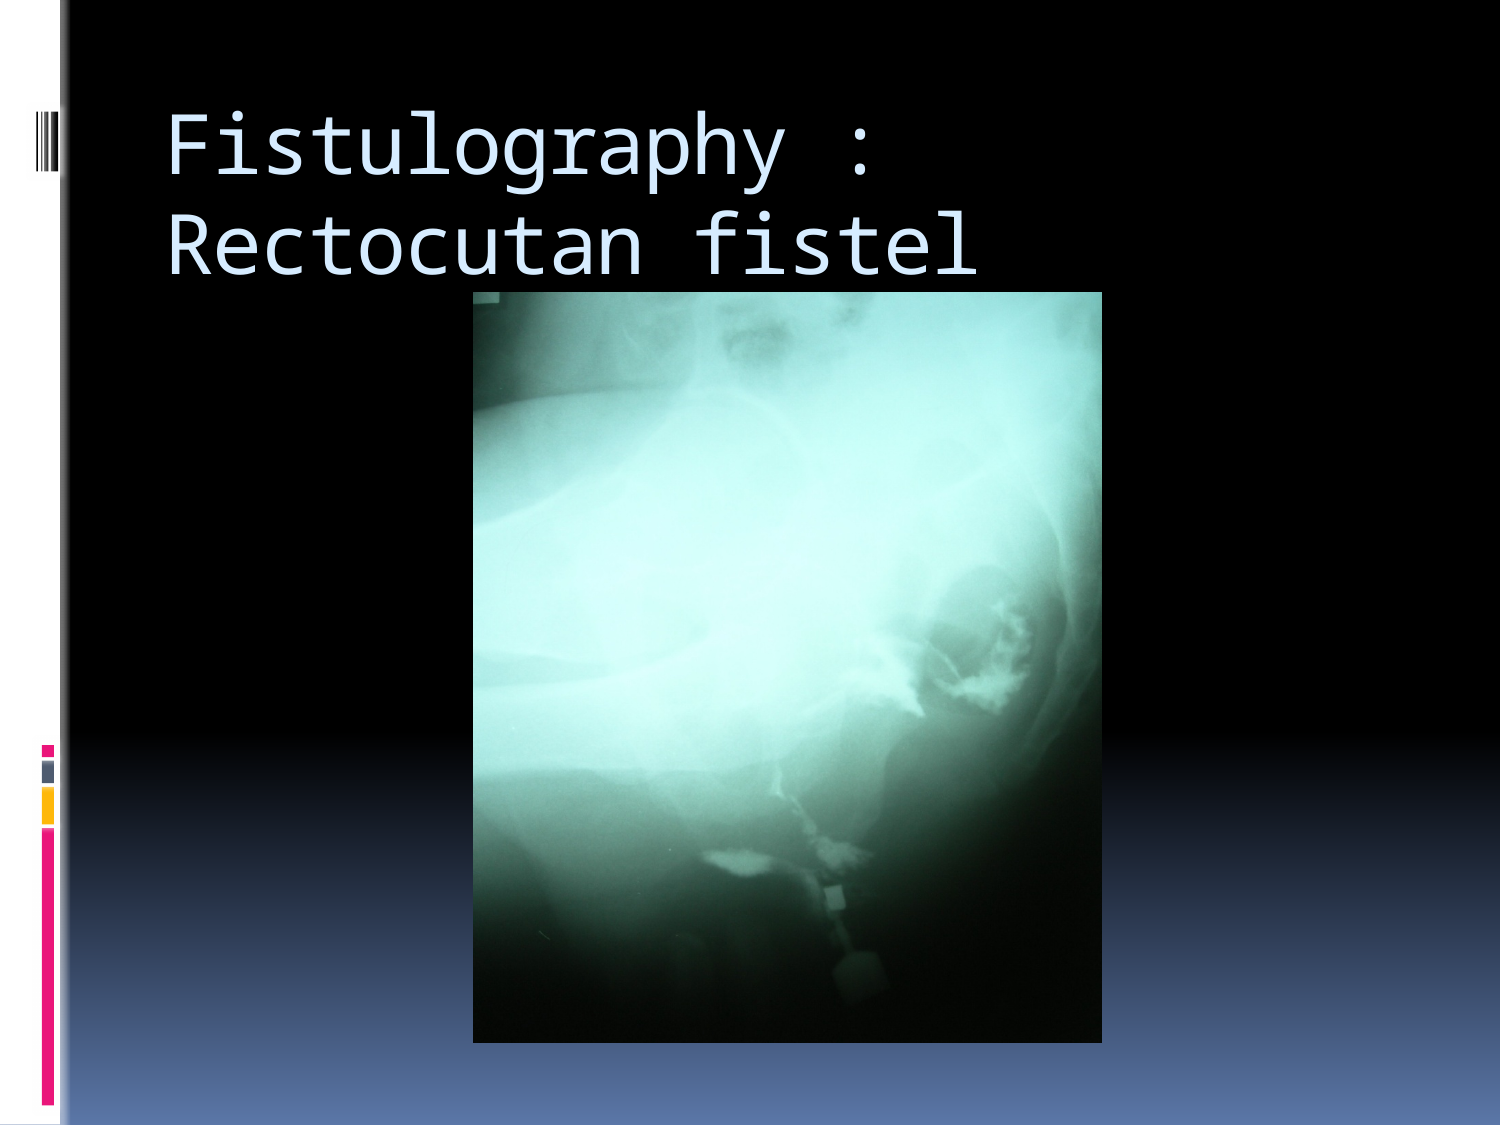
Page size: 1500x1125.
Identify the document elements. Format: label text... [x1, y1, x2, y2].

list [472, 292, 1103, 1044]
title Fistulography : Rectocutan fistel [150, 83, 1425, 234]
